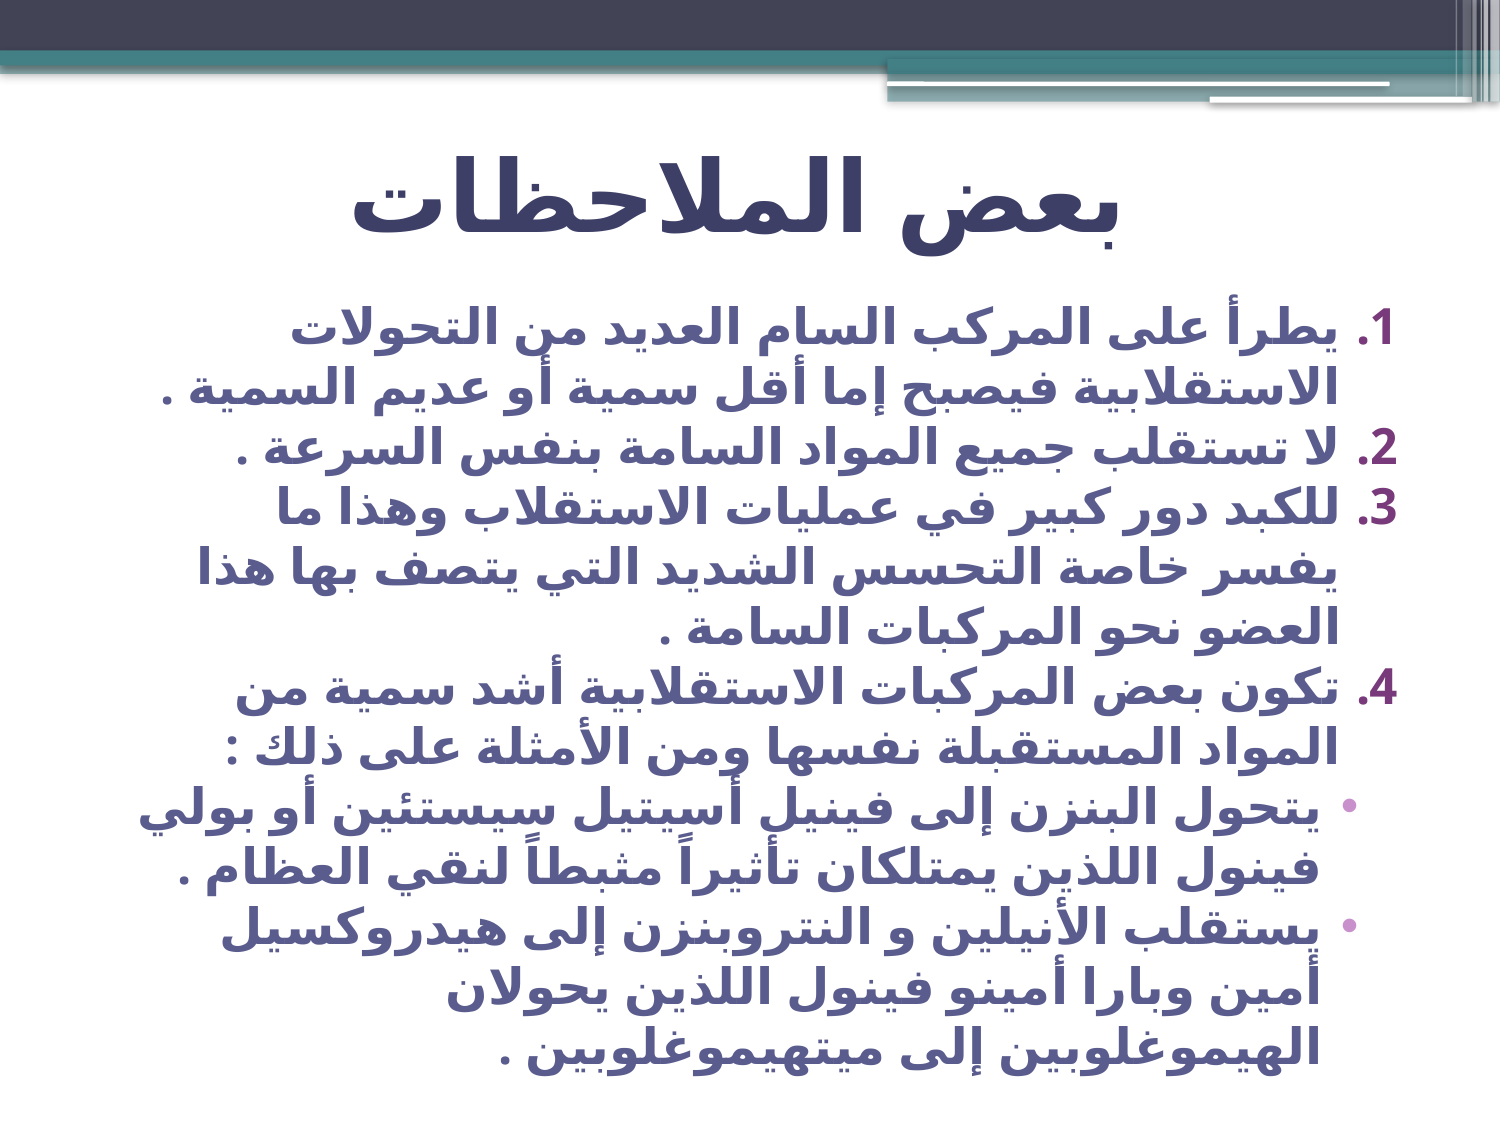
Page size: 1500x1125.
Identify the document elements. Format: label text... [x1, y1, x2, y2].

text_box يطرأ على المركب السام العديد من التحولات الاستقلابية فيصبح إما أقل سمية أو عديم السمية . لا تستقلب جميع المواد السامة بنفس السرعة . للكبد دور كبير في عمليات الاستقلاب وهذا ما يفسر خاصة التحسس الشديد التي يتصف بها هذا العضو نحو المركبات السامة . تكون بعض المركبات الاستقلابية أشد سمية من المواد المستقبلة نفسها ومن الأمثلة على ذلك : يتحول البنزن إلى فينيل أسيتيل سيستئين أو بولي فينول اللذين يمتلكان تأثيراً مثبطاً لنقي العظام . يستقلب الأنيلين و النتروبنزن إلى هيدروكسيل أمين وبارا أمينو فينول اللذين يحولان الهيموغلوبين إلى ميتهيموغلوبين . [112, 287, 1413, 1125]
text_box بعض الملاحظات [187, 125, 1288, 260]
